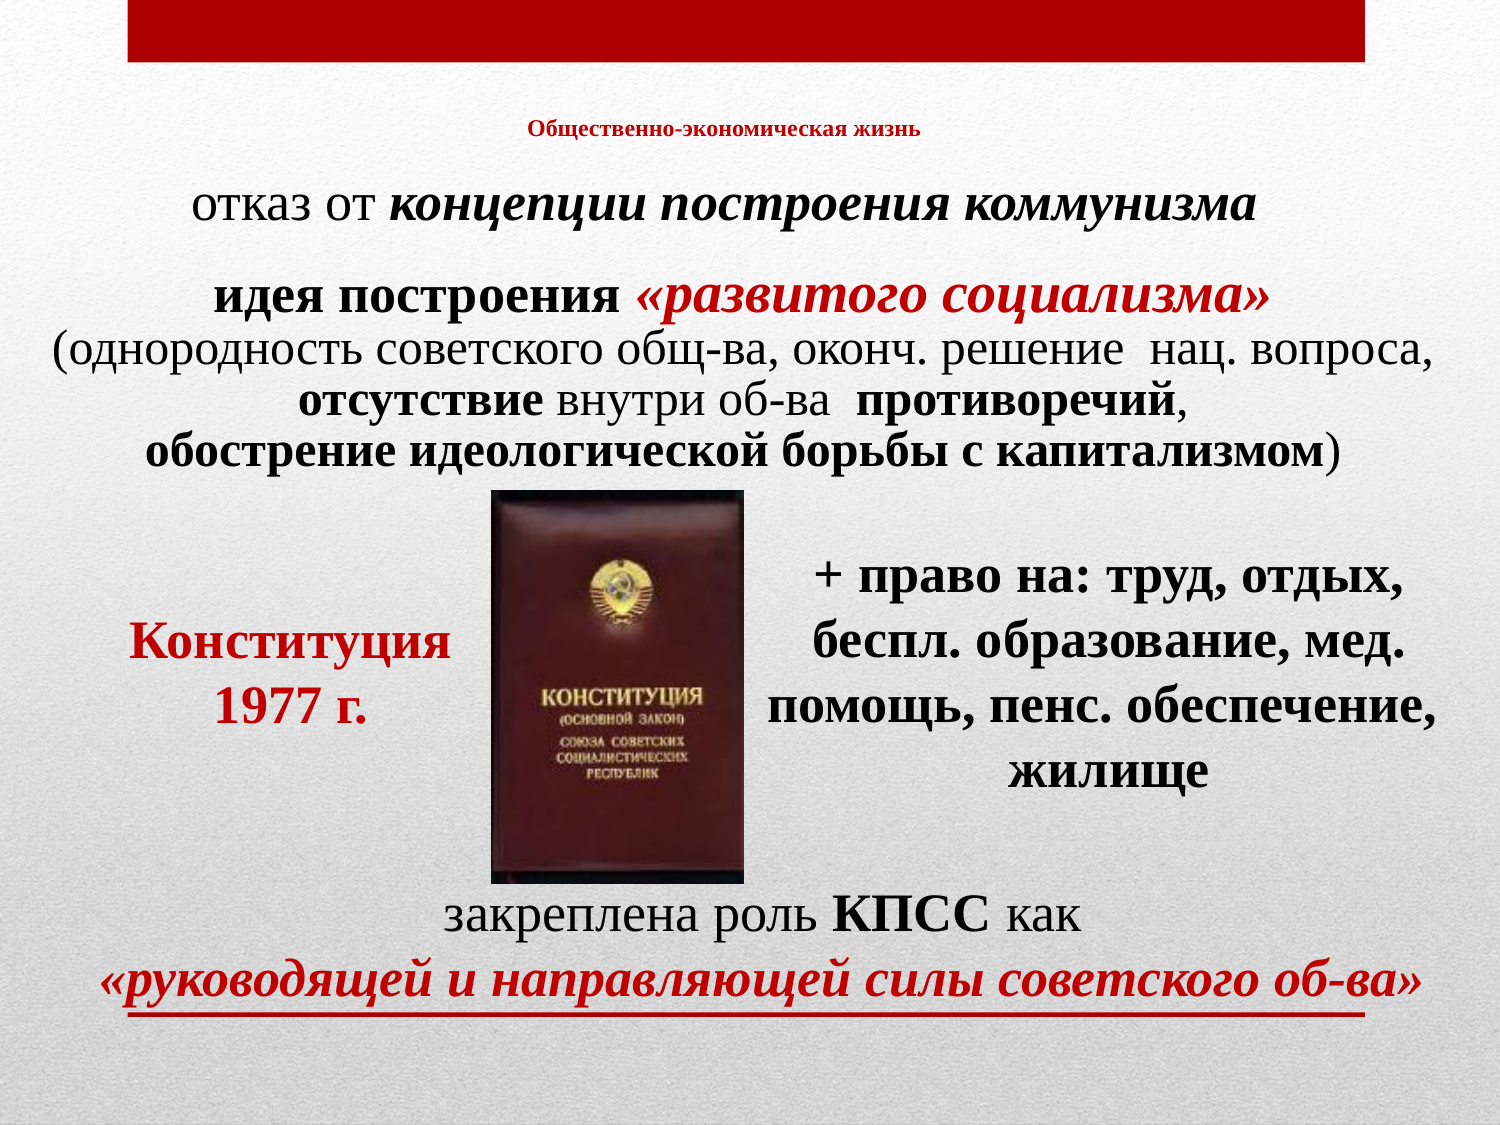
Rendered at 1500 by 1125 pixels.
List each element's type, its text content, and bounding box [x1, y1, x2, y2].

text_box Конституция 1977 г. [31, 596, 485, 742]
text_box идея построения «развитого социализма» (однородность советского общ-ва, оконч. решение нац. вопроса, отсутствие внутри об-ва противоречий, обострение идеологической борьбы с капитализмом) [31, 246, 1456, 485]
picture [490, 489, 745, 885]
text_box + право на: труд, отдых, беспл. образование, мед. помощь, пенс. обеспечение, жилище [751, 531, 1498, 806]
text_box закреплена роль КПСС как «руководящей и направляющей силы советского об-ва» [70, 869, 1456, 1015]
title Общественно-экономическая жизнь [49, 78, 1400, 149]
text_box отказ от концепции построения коммунизма [148, 158, 1315, 239]
